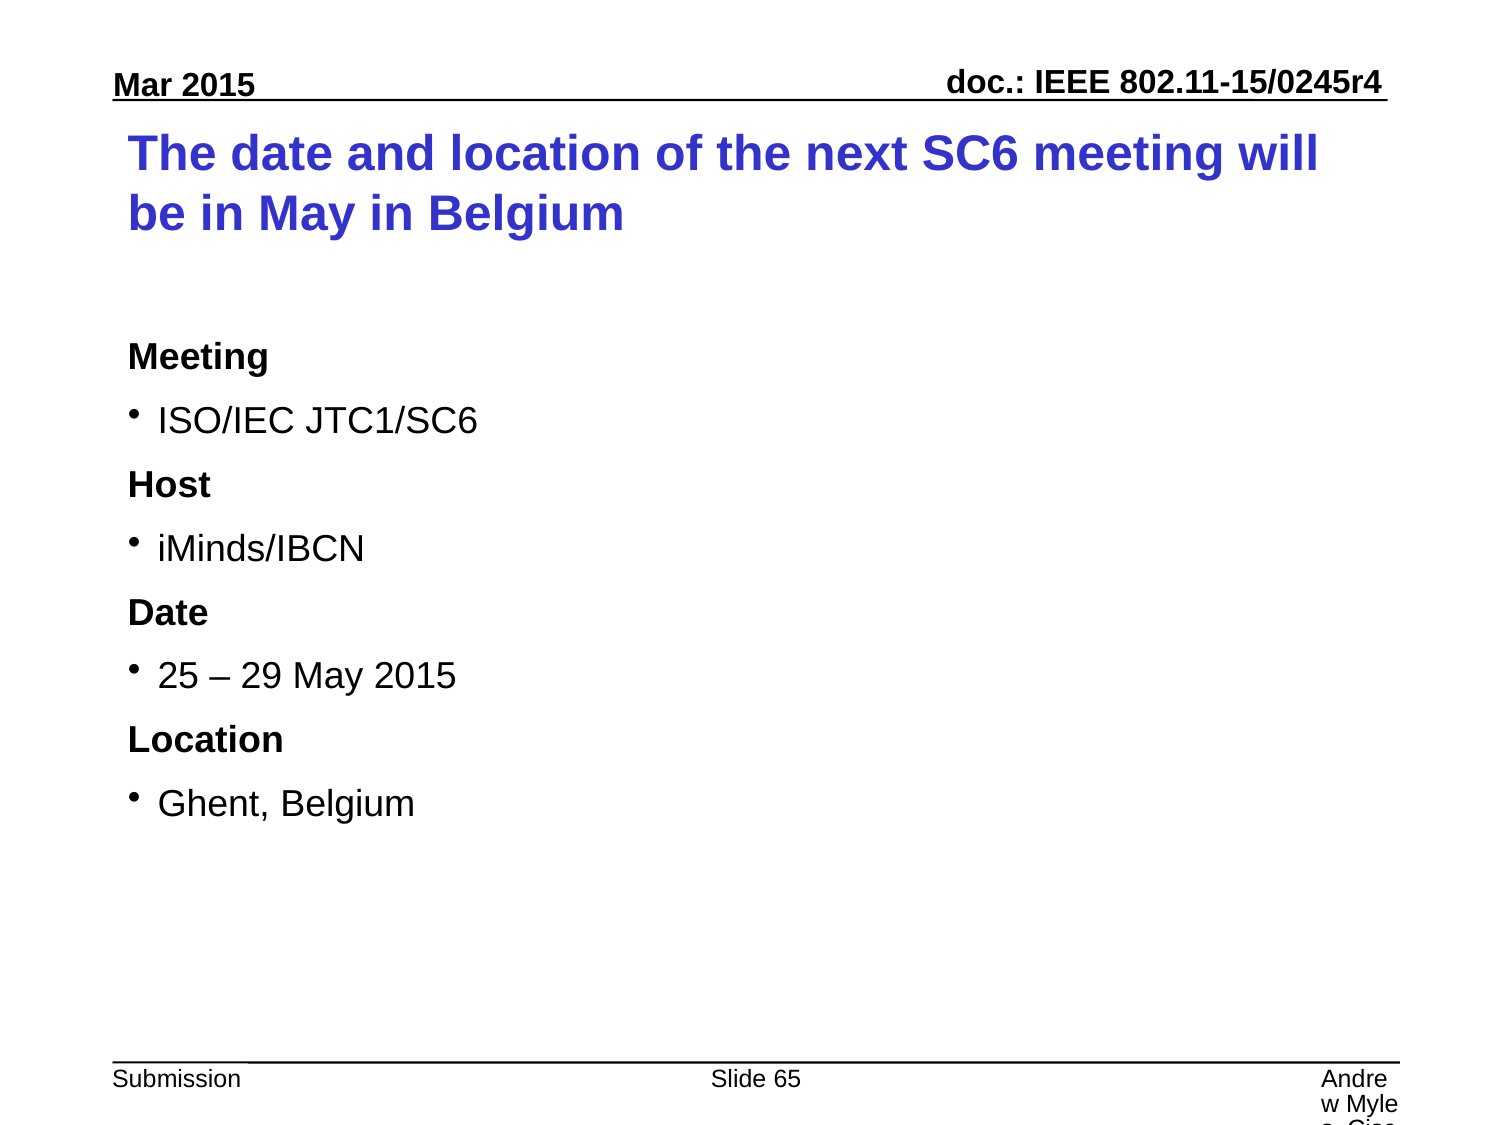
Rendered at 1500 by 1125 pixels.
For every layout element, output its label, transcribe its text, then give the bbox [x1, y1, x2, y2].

slide_number Slide 65 [709, 1061, 803, 1093]
title The date and location of the next SC6 meeting will be in May in Belgium [112, 112, 1388, 288]
list Meeting ISO/IEC JTC1/SC6 Host iMinds/IBCN Date 25 – 29 May 2015 Location Ghent, Belgium [112, 324, 1388, 1000]
footer Andrew Myles, Cisco [1320, 1061, 1402, 1093]
